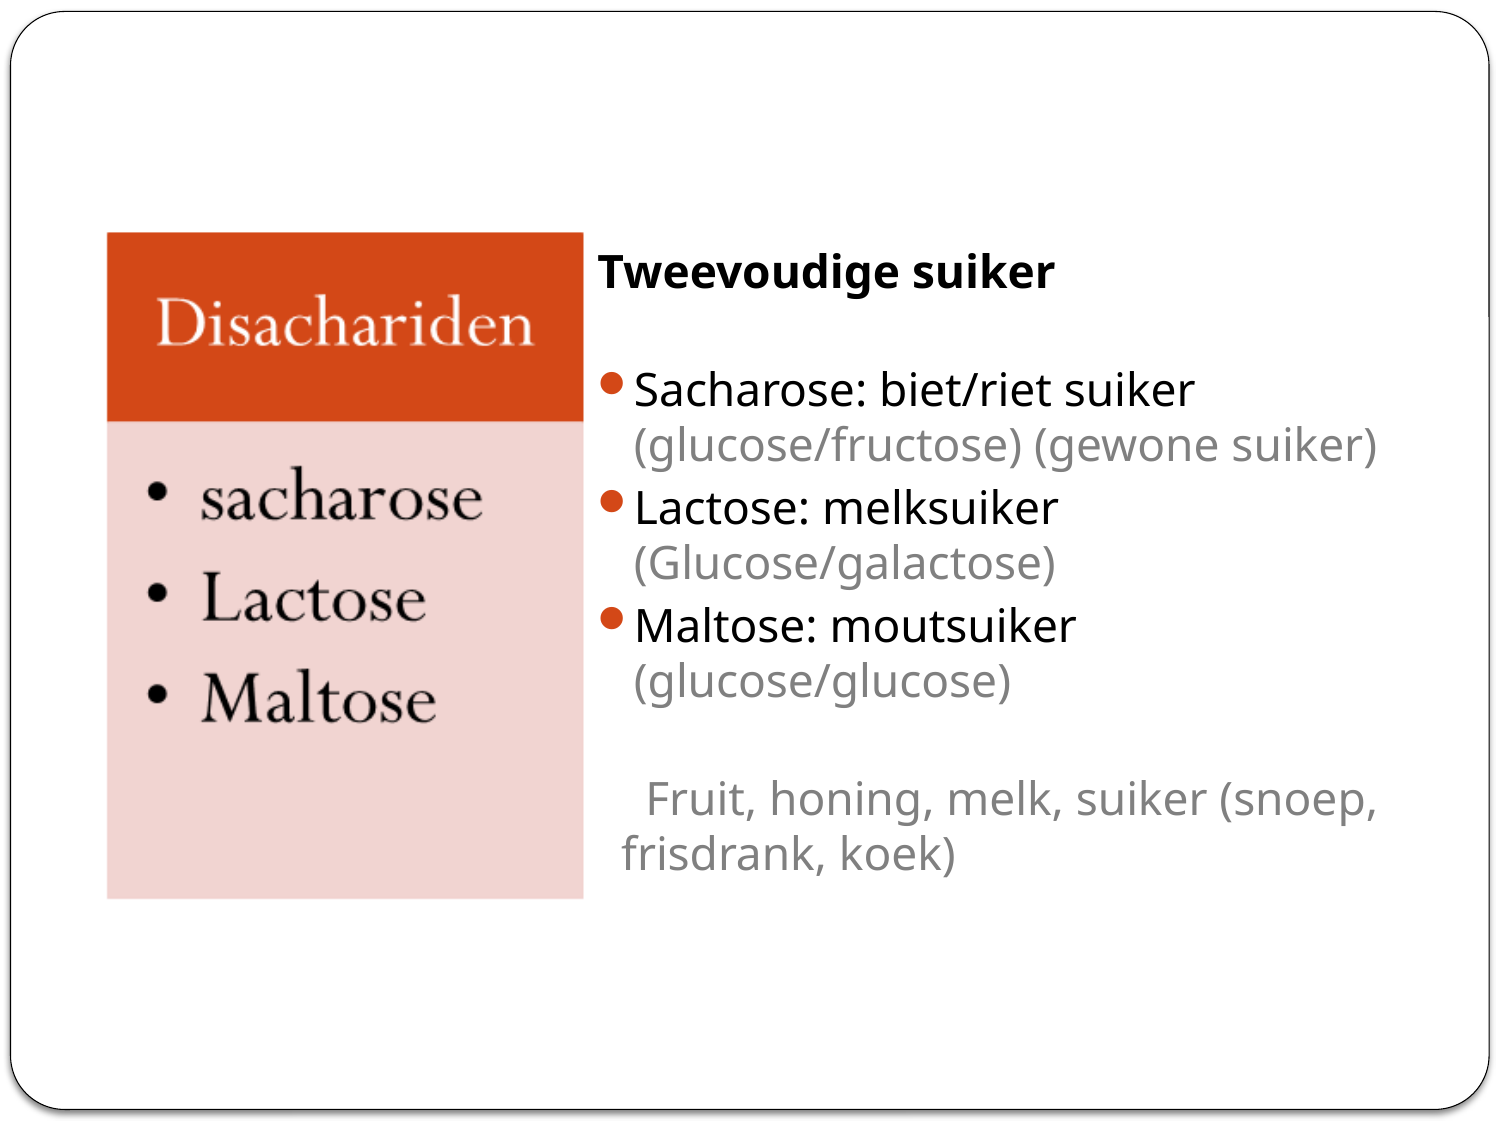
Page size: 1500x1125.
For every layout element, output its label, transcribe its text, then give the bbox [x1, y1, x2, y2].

picture [104, 231, 589, 901]
list Tweevoudige suiker Sacharose: biet/riet suiker (glucose/fructose) (gewone suiker) Lactose: melksuiker (Glucose/galactose) Maltose: moutsuiker (glucose/glucose) Fruit, honing, melk, suiker (snoep, frisdrank, koek) [594, 235, 1435, 897]
